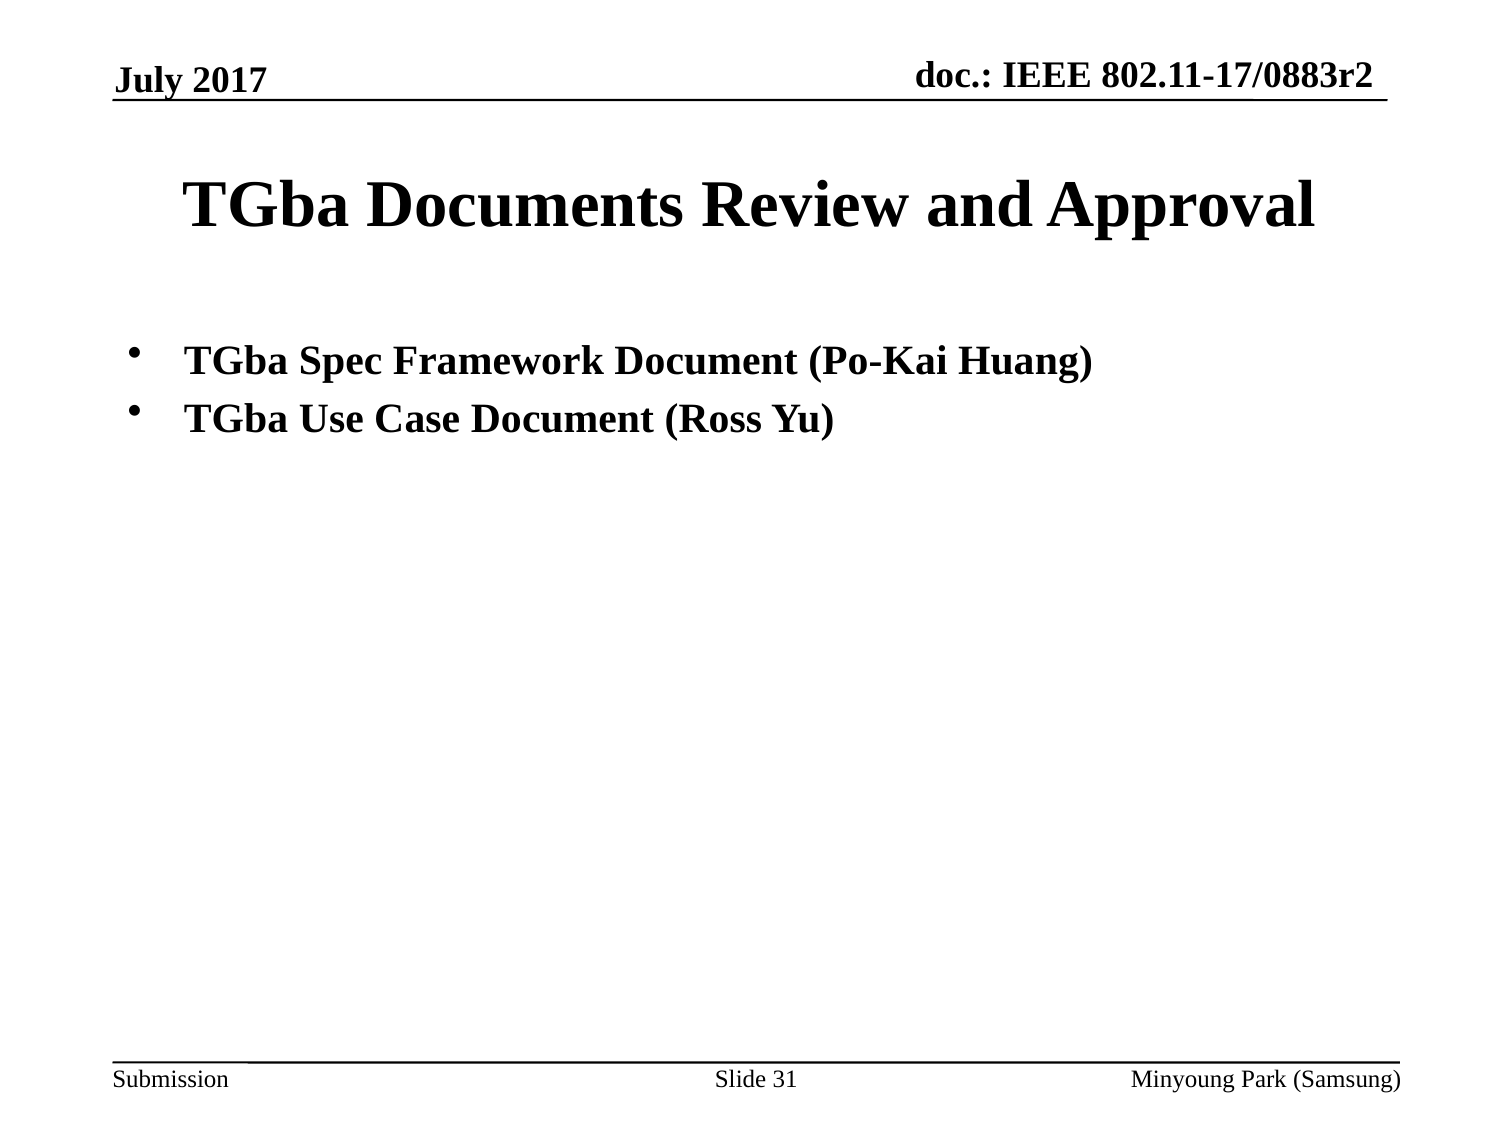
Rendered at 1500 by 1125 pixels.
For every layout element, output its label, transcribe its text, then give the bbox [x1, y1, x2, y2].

list TGba Spec Framework Document (Po-Kai Huang) TGba Use Case Document (Ross Yu) [112, 324, 1388, 1000]
footer Minyoung Park (Samsung) [949, 1061, 1402, 1093]
slide_number Slide 31 [712, 1061, 800, 1093]
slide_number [114, 54, 374, 101]
title TGba Documents Review and Approval [112, 112, 1388, 288]
